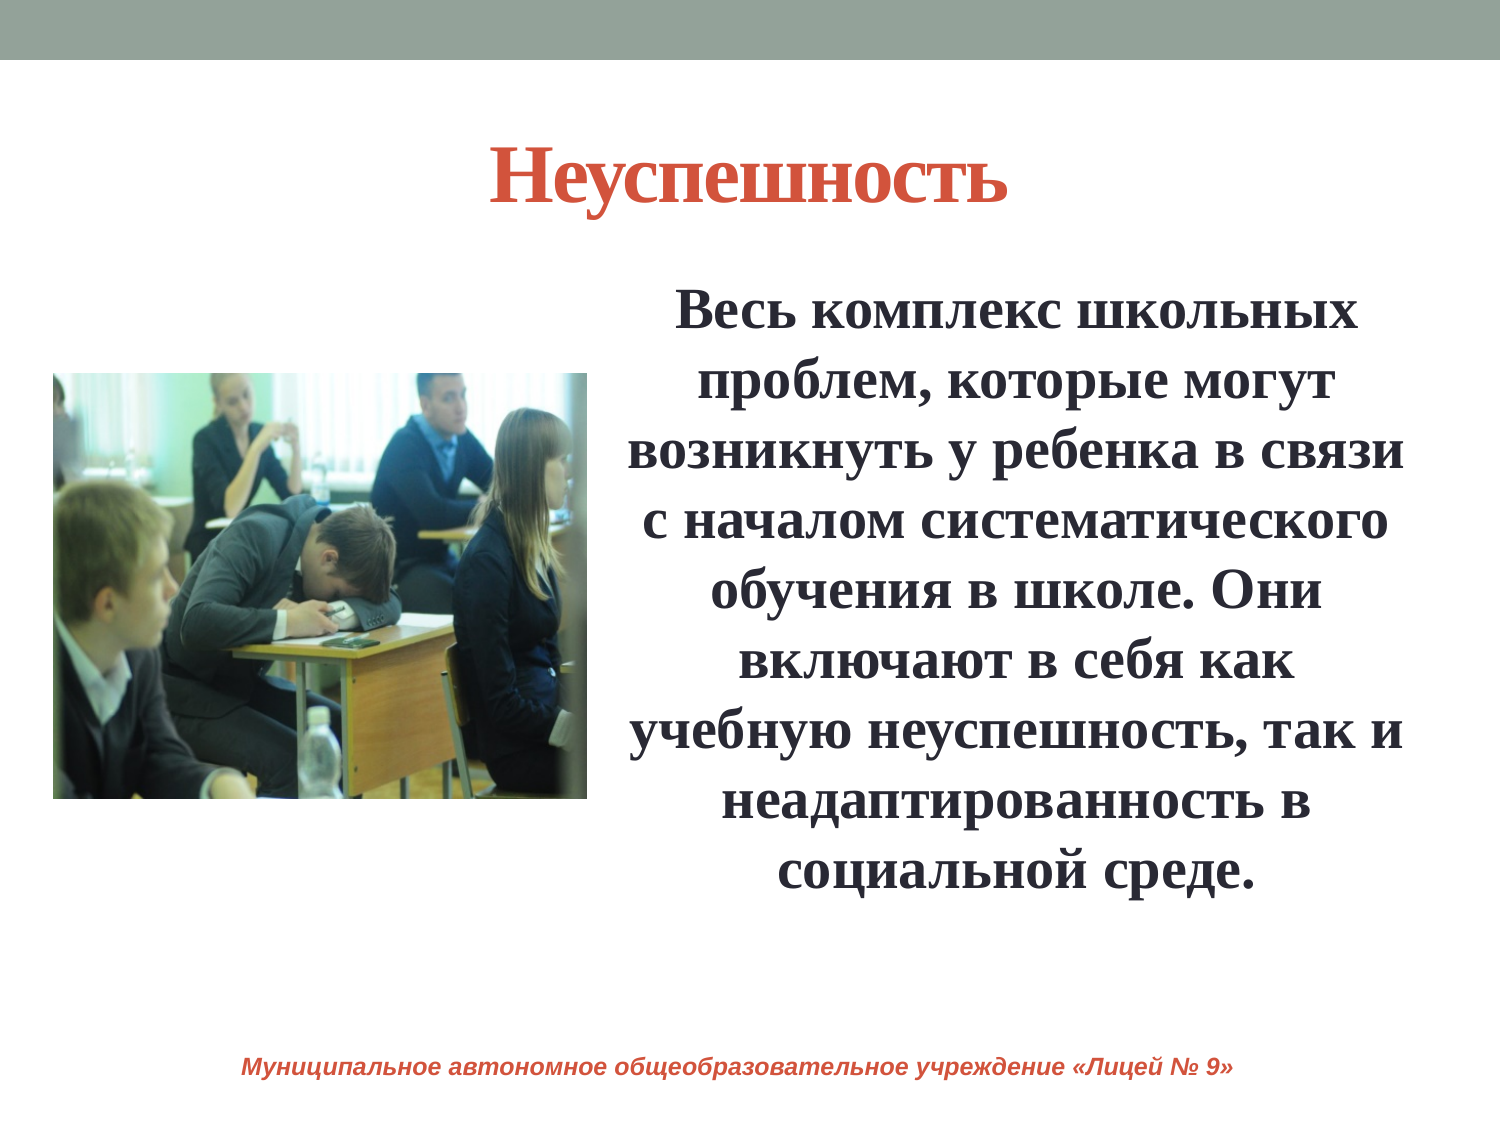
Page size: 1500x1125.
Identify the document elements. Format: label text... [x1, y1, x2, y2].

list Весь комплекс школьных проблем, которые могут возникнуть у ребенка в связи с началом систематического обучения в школе. Они включают в себя как учебную неуспешность, так и неадаптированность в социальной среде. [608, 262, 1425, 1063]
text_box Муниципальное автономное общеобразовательное учреждение «Лицей № 9» [194, 1043, 1282, 1118]
title Неуспешность [75, 87, 1425, 250]
picture [52, 373, 587, 799]
